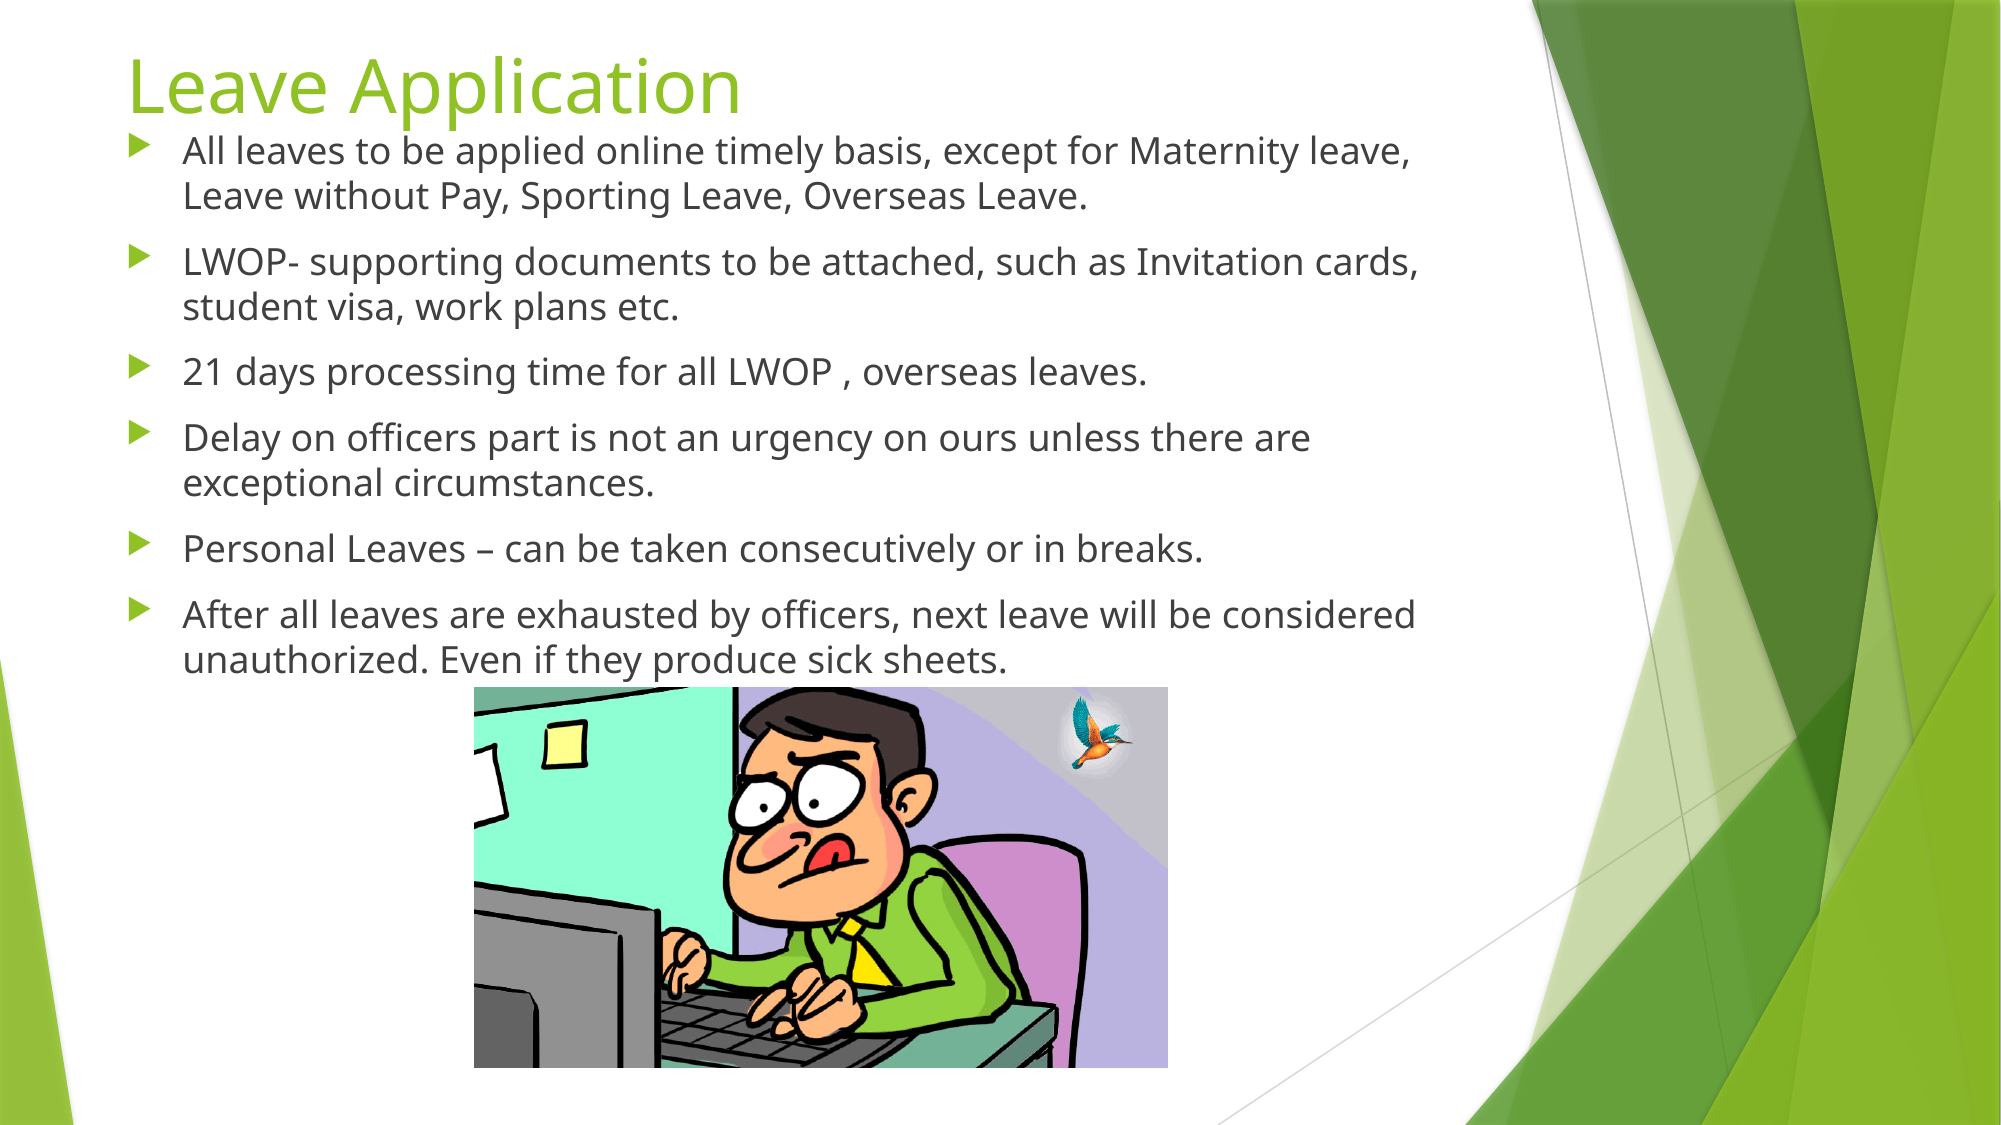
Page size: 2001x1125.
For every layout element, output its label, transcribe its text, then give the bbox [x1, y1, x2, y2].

title Leave Application [111, 31, 1522, 119]
picture [473, 686, 1169, 1068]
list All leaves to be applied online timely basis, except for Maternity leave, Leave without Pay, Sporting Leave, Overseas Leave. LWOP- supporting documents to be attached, such as Invitation cards, student visa, work plans etc. 21 days processing time for all LWOP , overseas leaves. Delay on officers part is not an urgency on ours unless there are exceptional circumstances. Personal Leaves – can be taken consecutively or in breaks. After all leaves are exhausted by officers, next leave will be considered unauthorized. Even if they produce sick sheets. [111, 119, 1522, 756]
